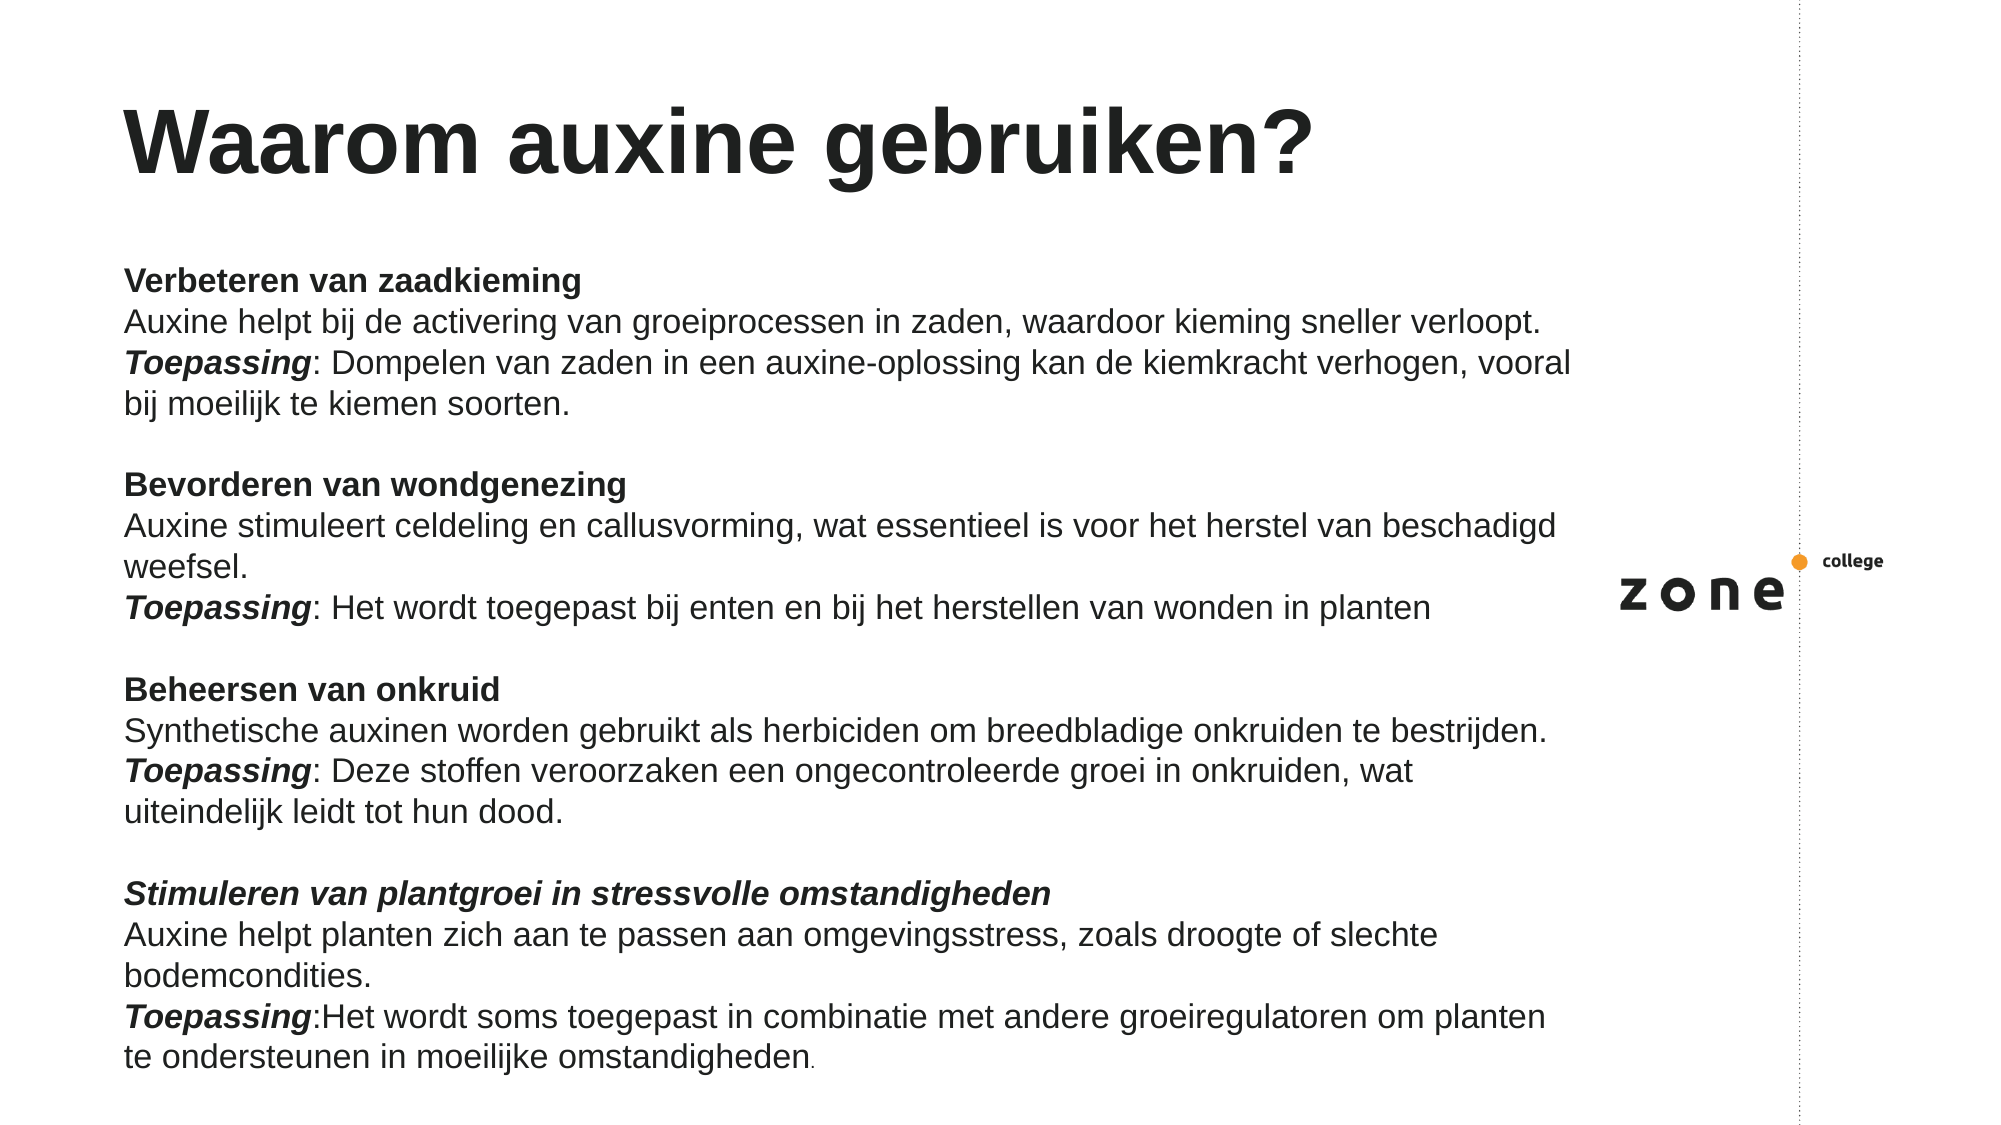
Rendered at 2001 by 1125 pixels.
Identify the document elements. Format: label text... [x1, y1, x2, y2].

list Verbeteren van zaadkieming Auxine helpt bij de activering van groeiprocessen in zaden, waardoor kieming sneller verloopt. Toepassing: Dompelen van zaden in een auxine-oplossing kan de kiemkracht verhogen, vooral bij moeilijk te kiemen soorten. Bevorderen van wondgenezing Auxine stimuleert celdeling en callusvorming, wat essentieel is voor het herstel van beschadigd weefsel. Toepassing: Het wordt toegepast bij enten en bij het herstellen van wonden in planten Beheersen van onkruid Synthetische auxinen worden gebruikt als herbiciden om breedbladige onkruiden te bestrijden. Toepassing: Deze stoffen veroorzaken een ongecontroleerde groei in onkruiden, wat uiteindelijk leidt tot hun dood. Stimuleren van plantgroei in stressvolle omstandigheden Auxine helpt planten zich aan te passen aan omgevingsstress, zoals droogte of slechte bodemcondities. Toepassing:Het wordt soms toegepast in combinatie met andere groeiregulatoren om planten te ondersteunen in moeilijke omstandigheden. [124, 258, 1580, 1092]
title Waarom auxine gebruiken? [124, 94, 1607, 272]
picture [1596, 0, 2001, 1125]
